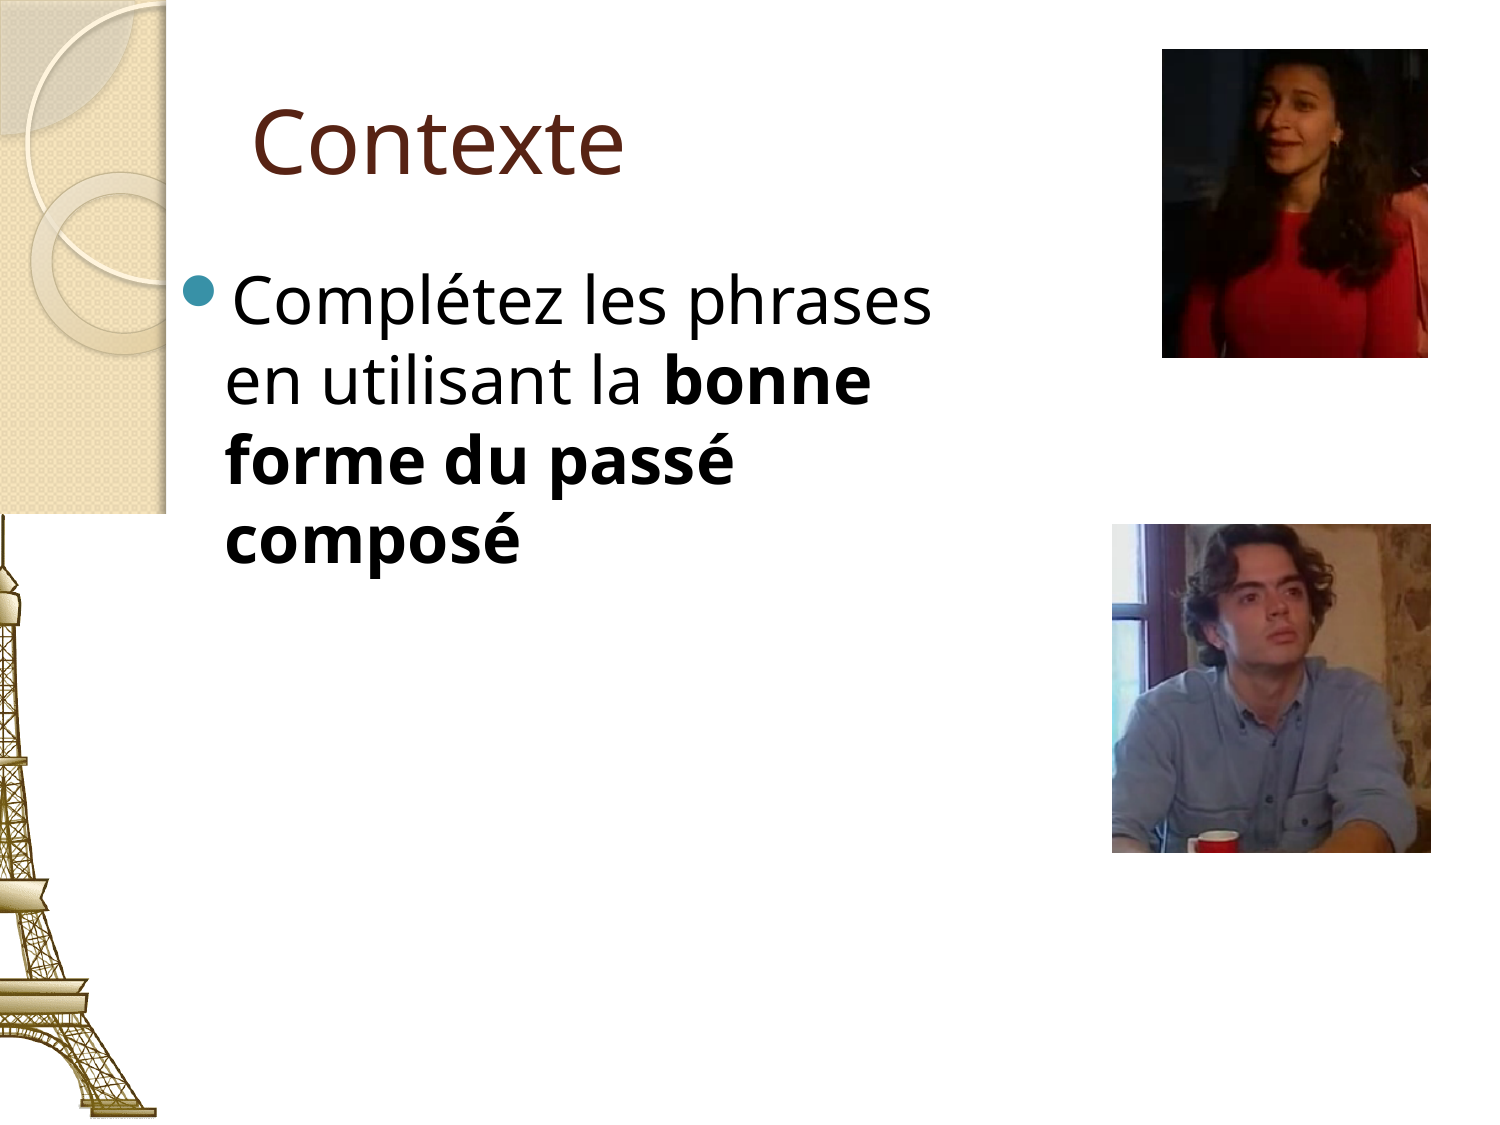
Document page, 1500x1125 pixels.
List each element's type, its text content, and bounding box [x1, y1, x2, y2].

title Contexte [235, 45, 1466, 233]
picture [0, 514, 167, 1125]
picture [1162, 49, 1428, 358]
picture [1112, 524, 1431, 854]
list Complétez les phrases en utilisant la bonne forme du passé composé [150, 249, 1040, 638]
